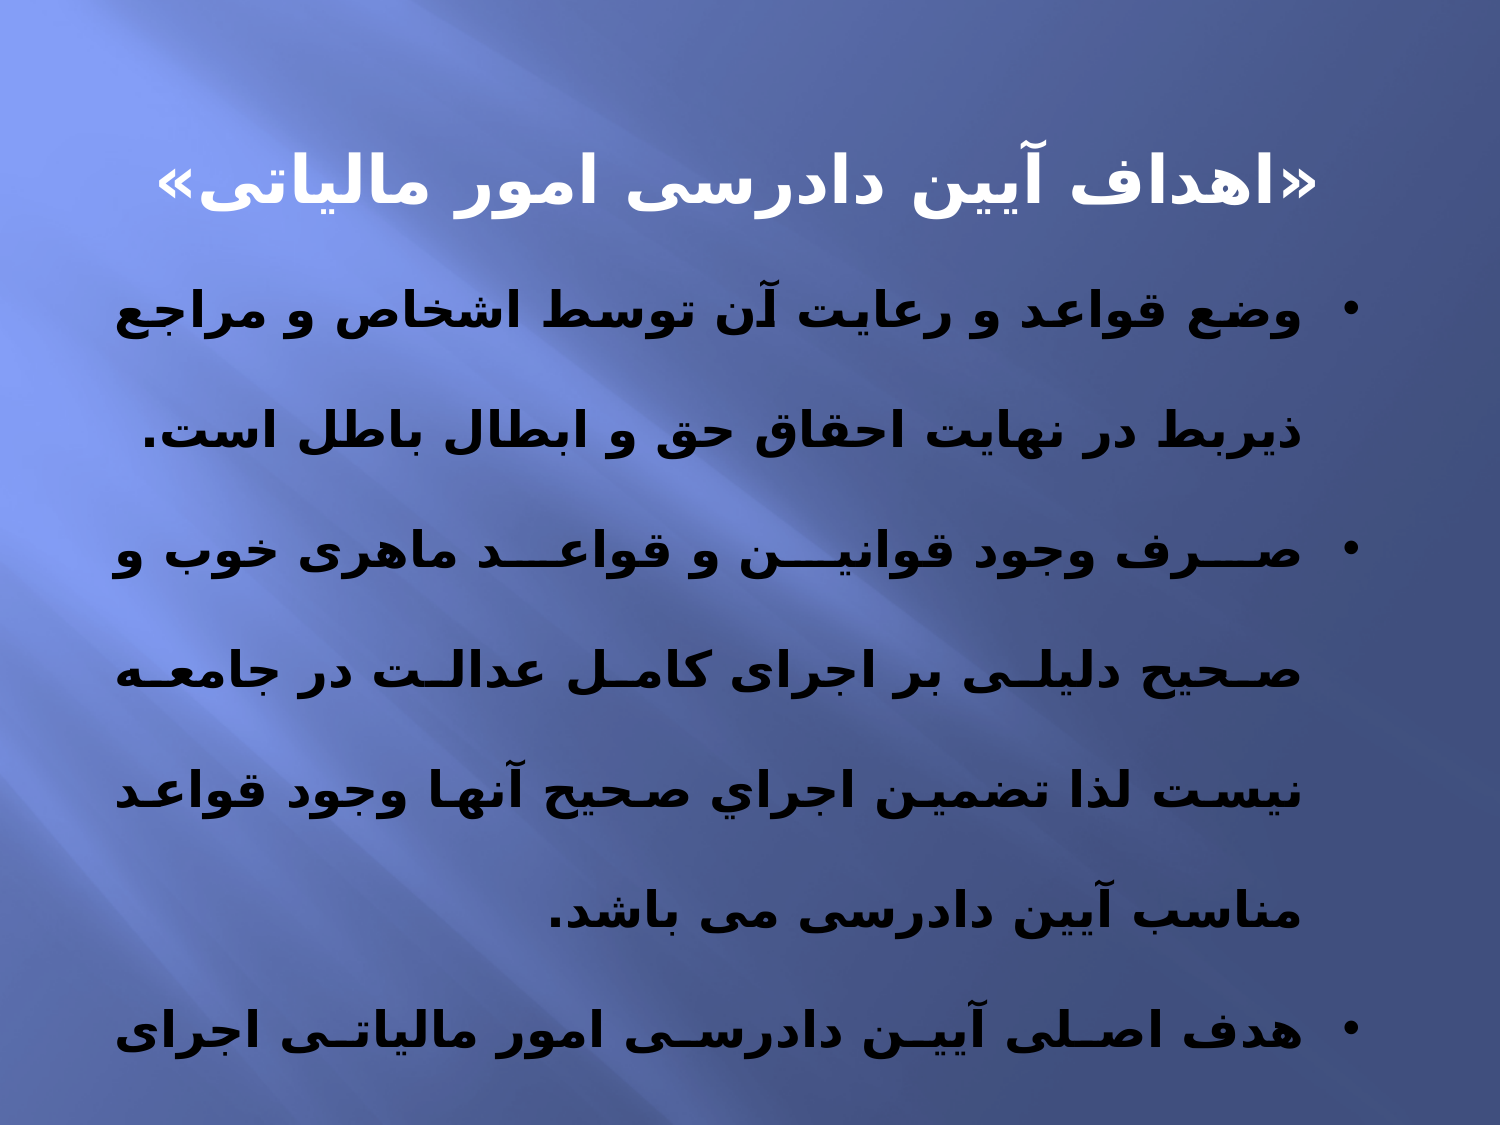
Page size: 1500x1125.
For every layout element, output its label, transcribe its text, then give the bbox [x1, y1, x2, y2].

text_box «اهداف آیین دادرسی امور مالیاتی» وضع قواعد و رعایت آن توسط اشخاص و مراجع ذیربط در نهایت احقاق حق و ابطال باطل است. صرف وجود قوانین و قواعد ماهری خوب و صحيح دلیلی بر اجرای کامل عدالت در جامعه نیست لذا تضمین اجراي صحيح آنها وجود قواعد مناسب آیین دادرسی می باشد. هدف اصلی آیین دادرسی امور مالیاتی اجرای عدالت مالیاتی در جامعه می باشد. [99, 49, 1375, 1125]
